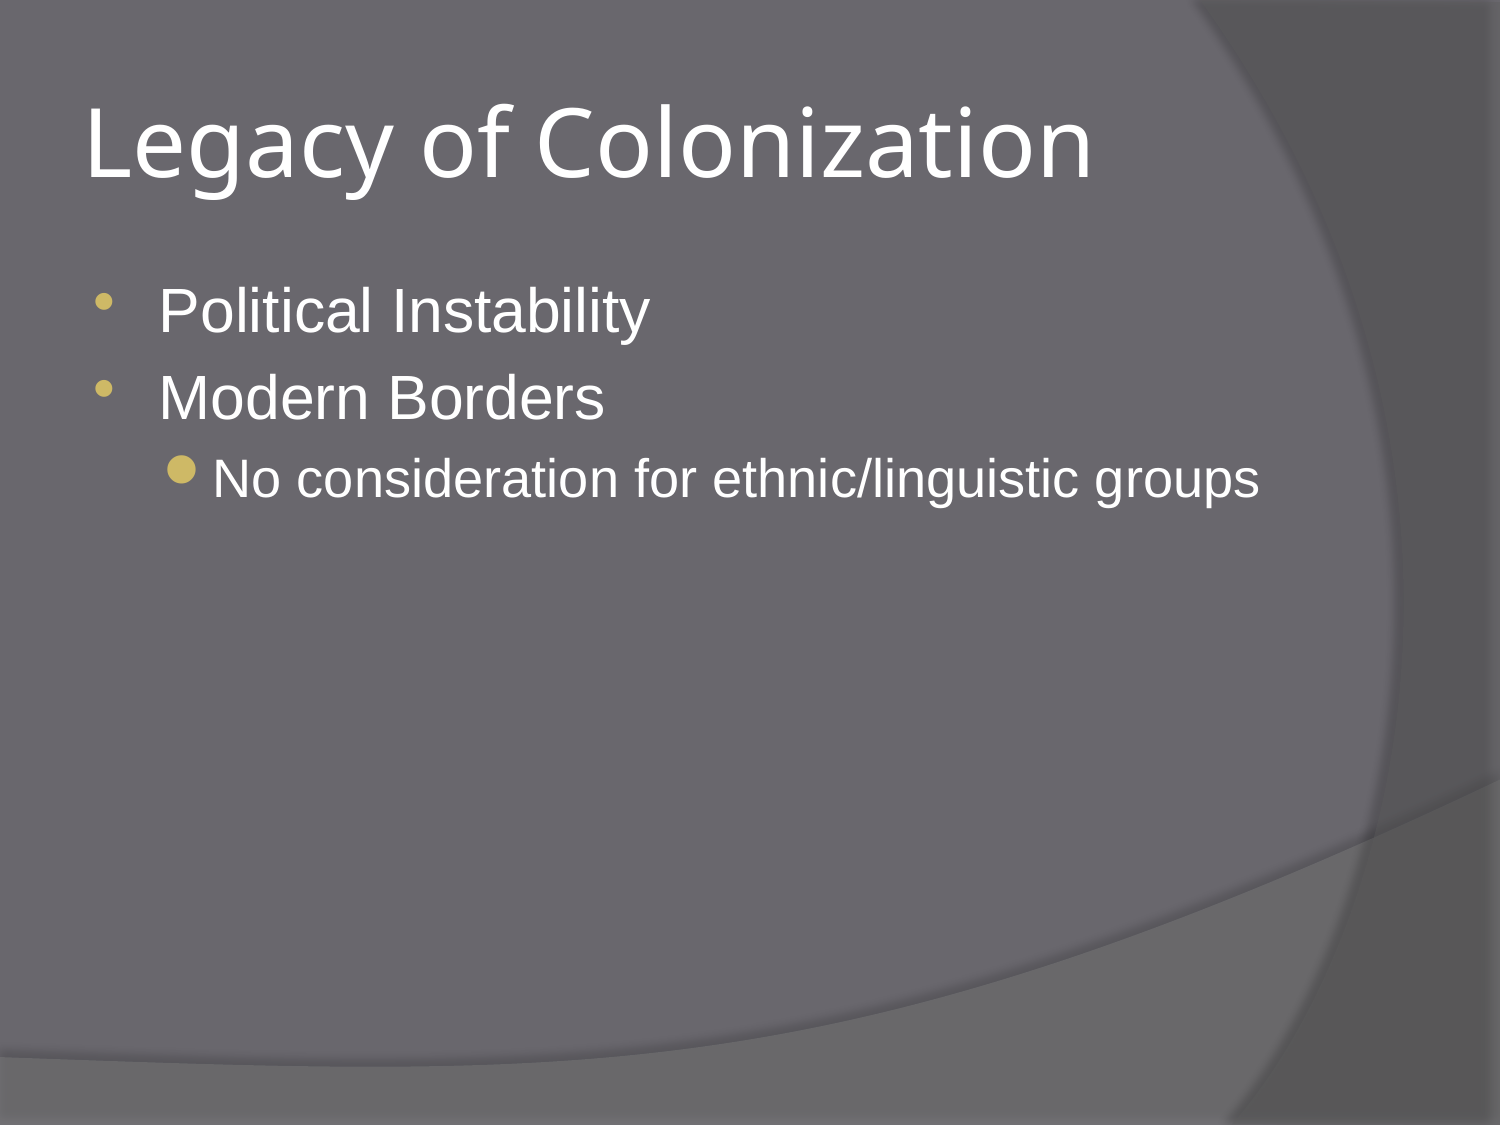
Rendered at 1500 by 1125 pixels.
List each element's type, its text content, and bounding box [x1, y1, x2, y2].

list Political Instability Modern Borders No consideration for ethnic/linguistic groups [75, 262, 1300, 1005]
title Legacy of Colonization [75, 45, 1300, 233]
